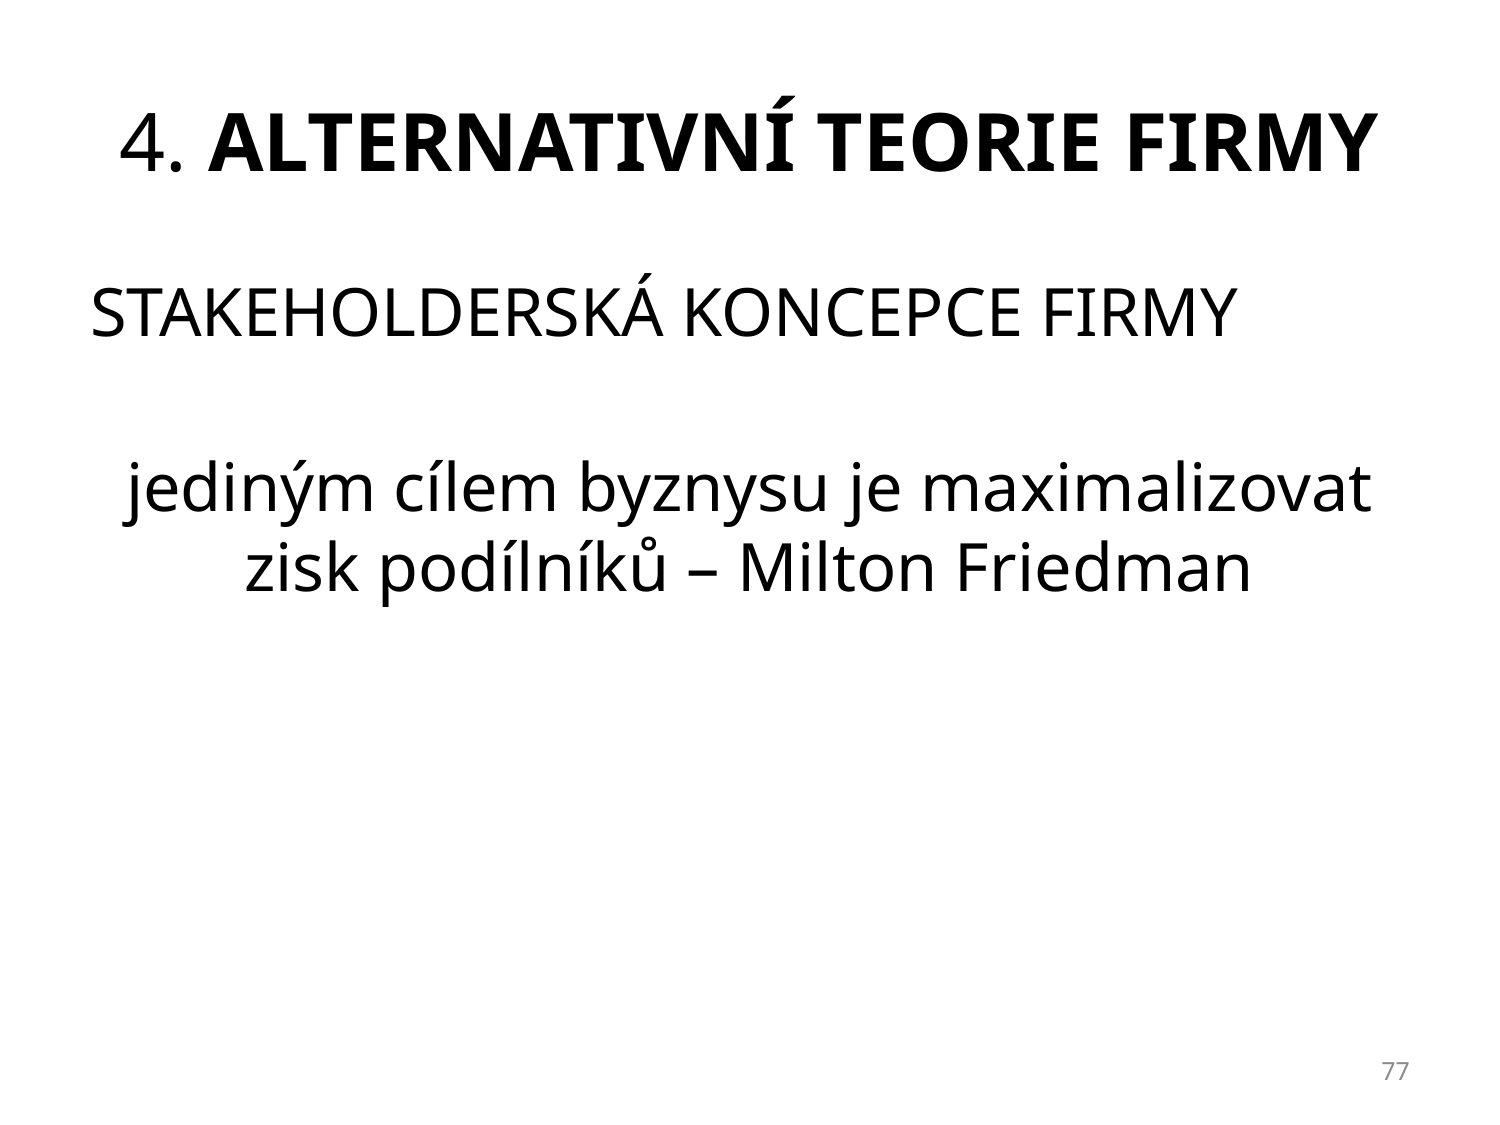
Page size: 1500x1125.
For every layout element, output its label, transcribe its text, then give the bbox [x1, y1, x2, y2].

title 4. ALTERNATIVNÍ TEORIE FIRMY [75, 45, 1425, 233]
list STAKEHOLDERSKÁ KONCEPCE FIRMY jediným cílem byznysu je maximalizovat zisk podílníků – Milton Friedman [75, 262, 1425, 1005]
slide_number 77 [1074, 1042, 1425, 1103]
